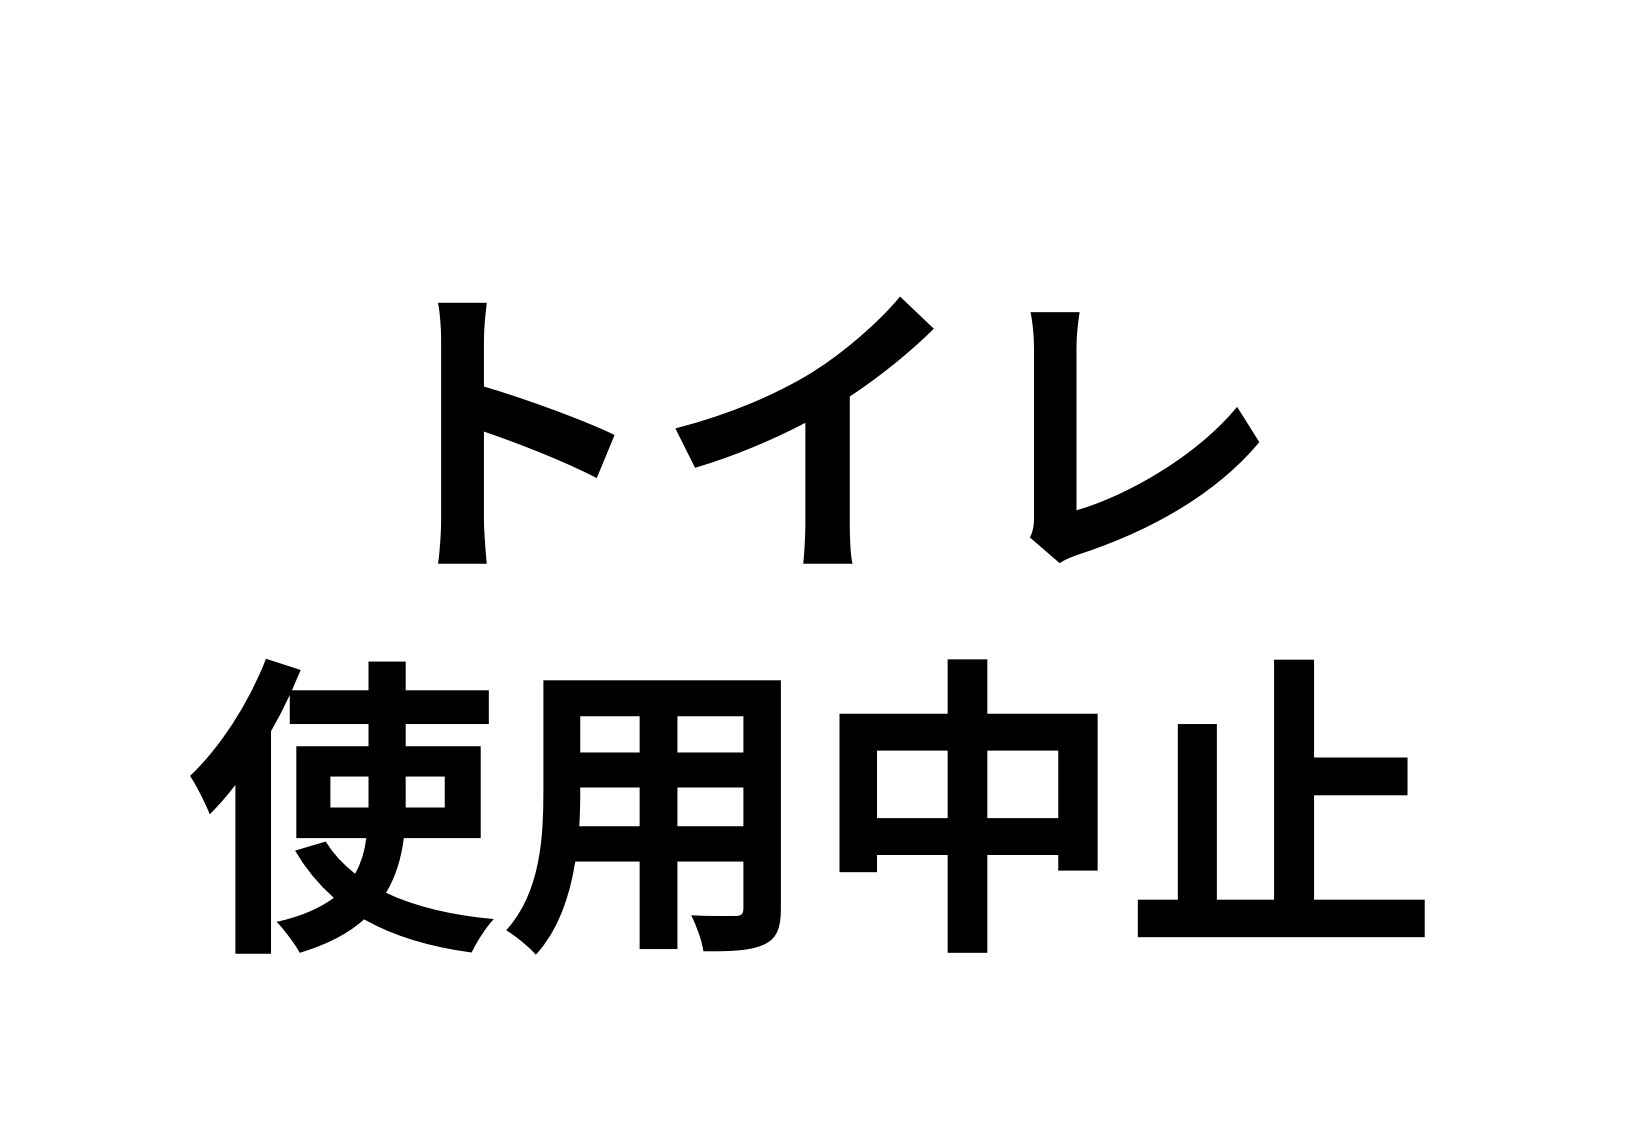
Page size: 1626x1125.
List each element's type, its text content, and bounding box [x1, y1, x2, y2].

text_box トイレ 使用中止 [0, 230, 1625, 996]
